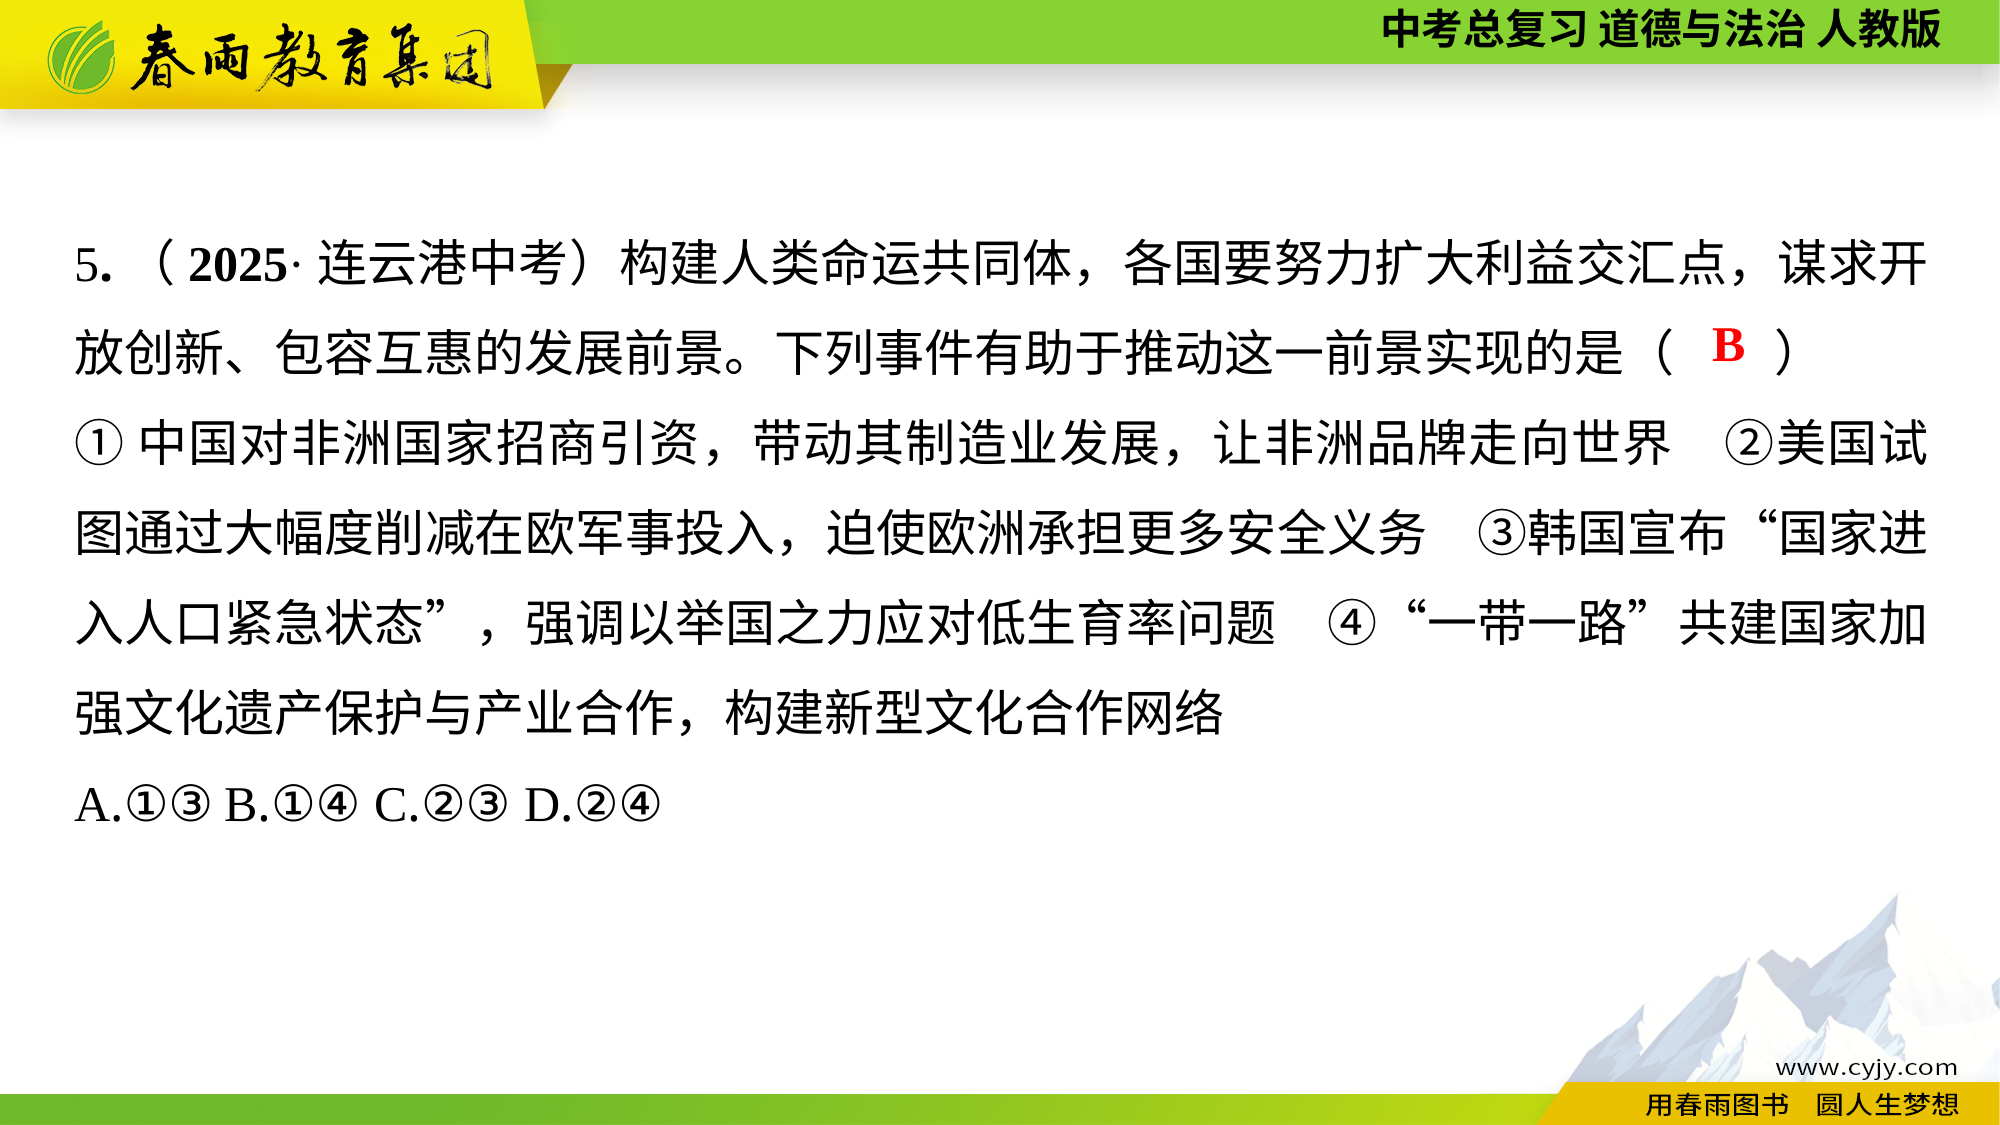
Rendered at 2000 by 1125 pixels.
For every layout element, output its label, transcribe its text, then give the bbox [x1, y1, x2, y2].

text_box B [1697, 303, 1761, 379]
list 5.（2025·连云港中考）构建人类命运共同体，各国要努力扩大利益交汇点，谋求开放创新、包容互惠的发展前景。下列事件有助于推动这一前景实现的是（ ） ①中国对非洲国家招商引资，带动其制造业发展，让非洲品牌走向世界 ②美国试图通过大幅度削减在欧军事投入，迫使欧洲承担更多安全义务 ③韩国宣布“国家进入人口紧急状态”，强调以举国之力应对低生育率问题 ④“一带一路”共建国家加强文化遗产保护与产业合作，构建新型文化合作网络 A.①③ B.①④ C.②③ D.②④ [59, 194, 1944, 835]
picture [0, 0, 2000, 1125]
